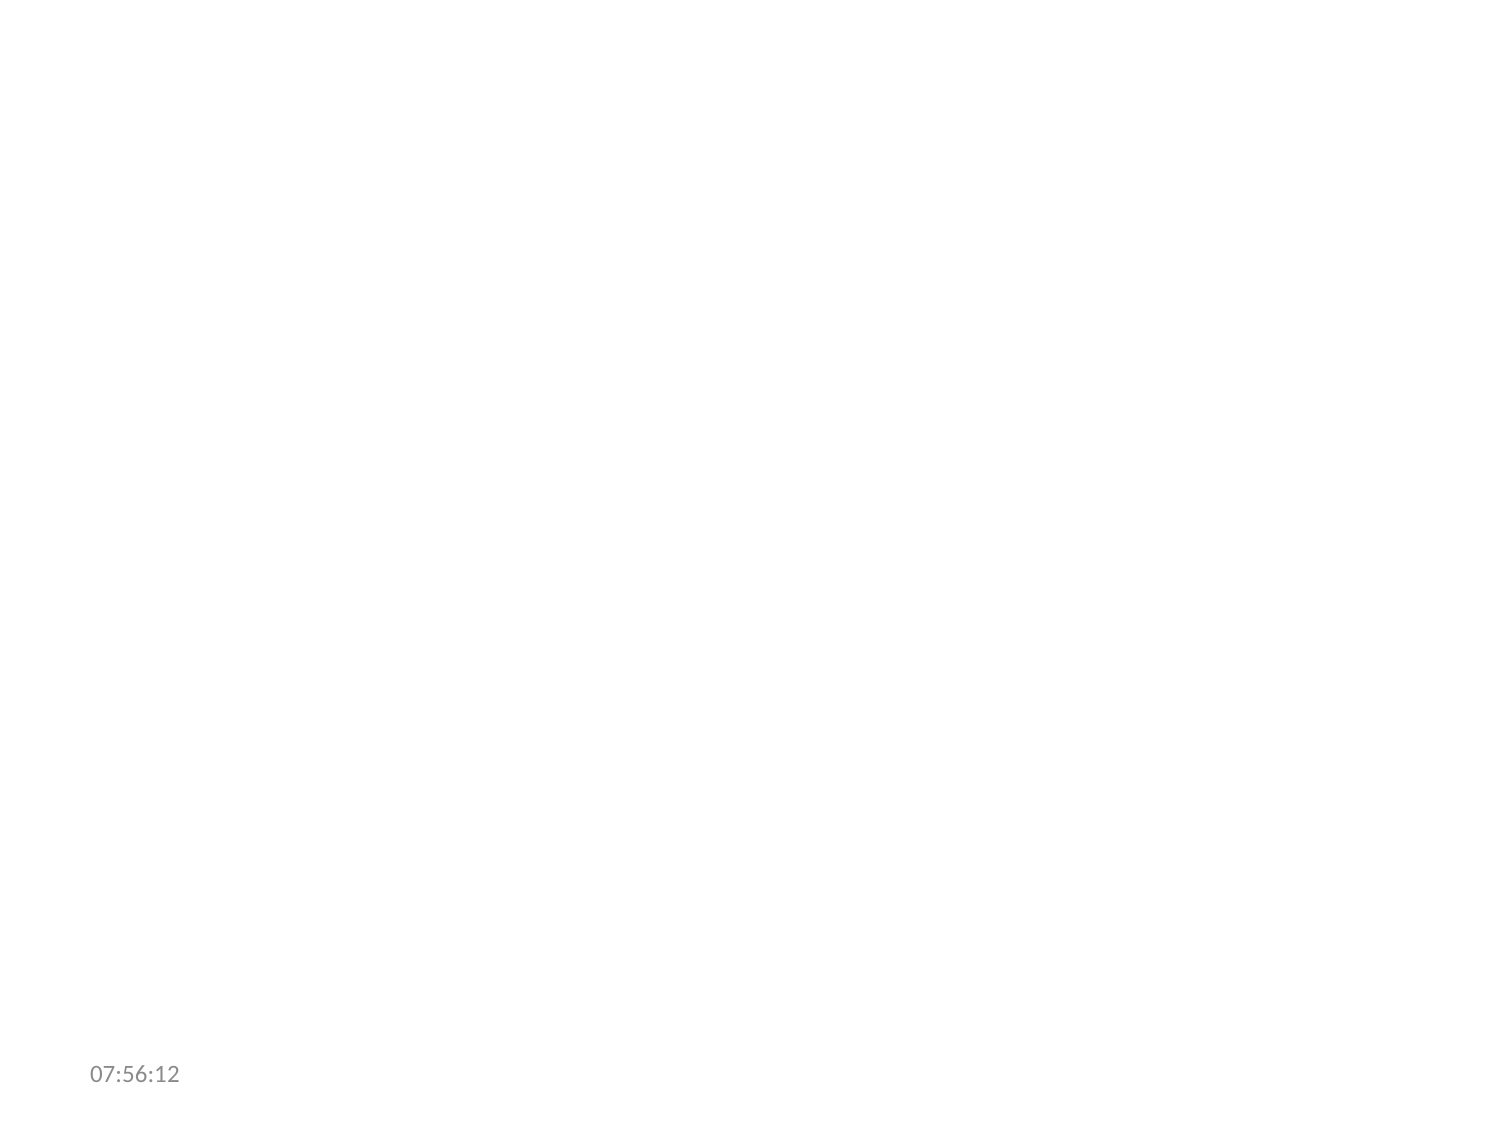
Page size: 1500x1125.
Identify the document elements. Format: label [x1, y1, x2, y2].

slide_number [75, 1042, 425, 1103]
